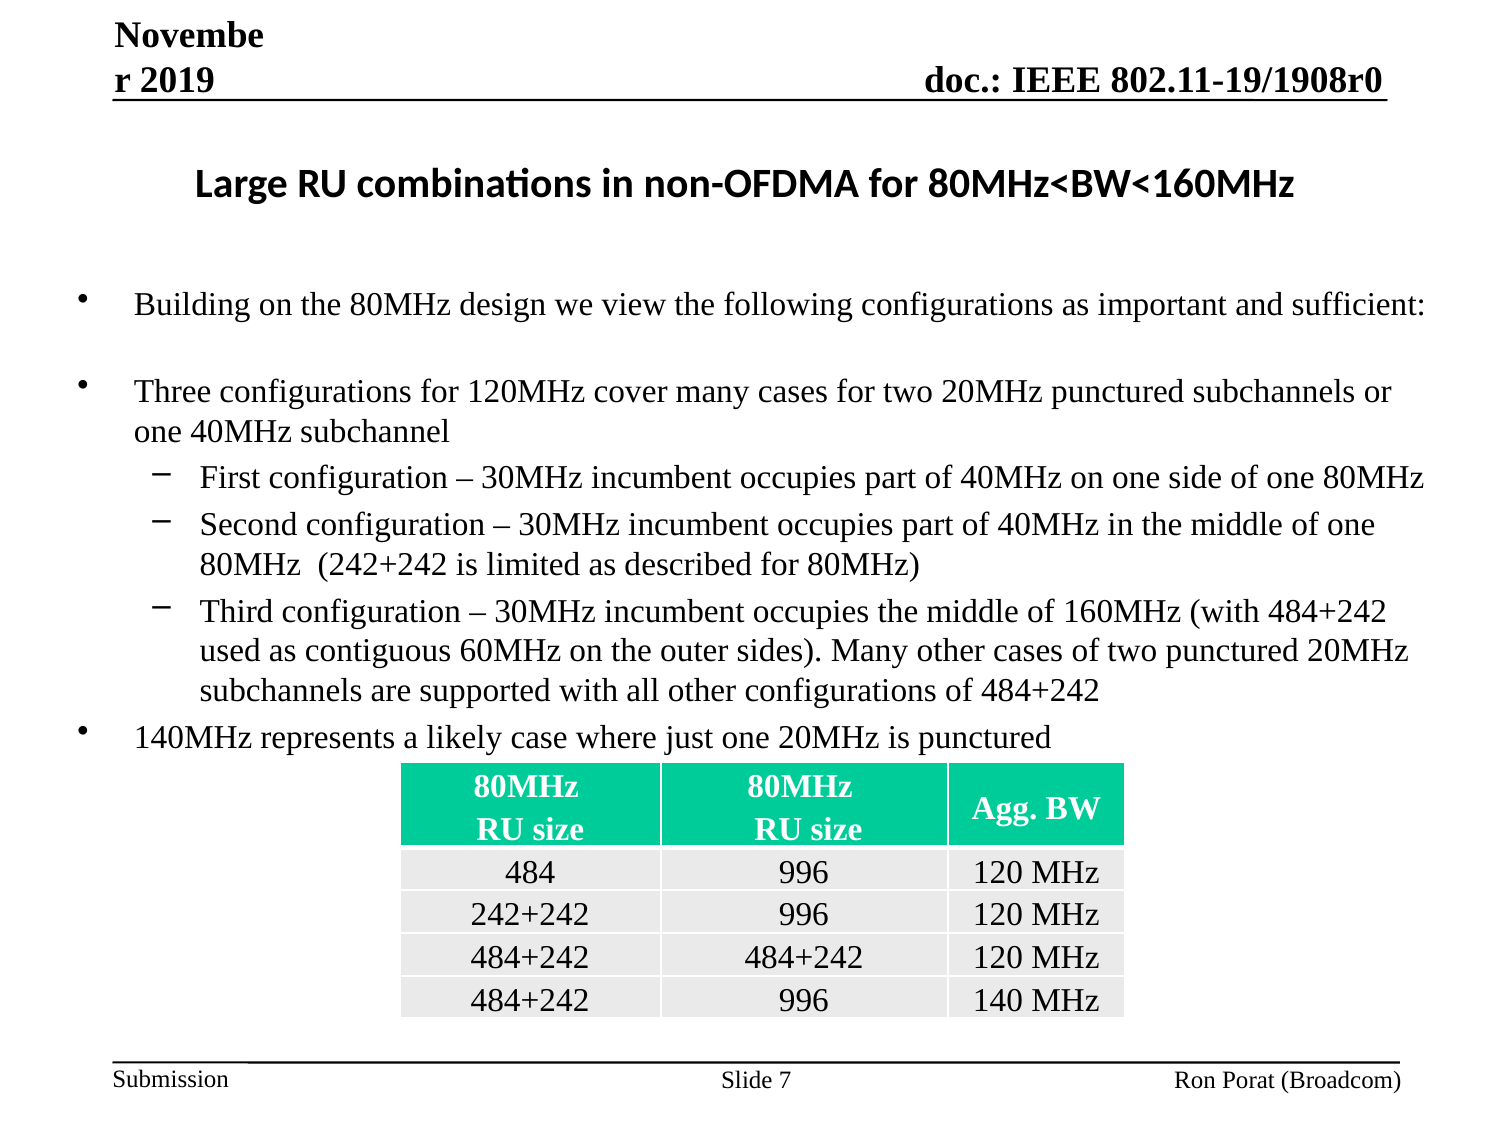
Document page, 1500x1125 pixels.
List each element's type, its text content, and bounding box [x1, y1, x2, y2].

table_cell 140 MHz [949, 977, 1124, 1017]
table_cell 242+242 [401, 891, 660, 932]
table_cell 996 [662, 891, 947, 932]
table_cell 996 [662, 977, 947, 1017]
table_header Agg. BW [949, 763, 1124, 845]
slide_number Slide 7 [712, 1063, 800, 1095]
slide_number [114, 54, 270, 101]
title Large RU combinations in non-OFDMA for 80MHz<BW<160MHz [112, 124, 1388, 238]
list Building on the 80MHz design we view the following configurations as important and sufficient: Three configurations for 120MHz cover many cases for two 20MHz punctured subchannels or one 40MHz subchannel First configuration – 30MHz incumbent occupies part of 40MHz on one side of one 80MHz Second configuration – 30MHz incumbent occupies part of 40MHz in the middle of one 80MHz (242+242 is limited as described for 80MHz) Third configuration – 30MHz incumbent occupies the middle of 160MHz (with 484+242 used as contiguous 60MHz on the outer sides). Many other cases of two punctured 20MHz subchannels are supported with all other configurations of 484+242 140MHz represents a likely case where just one 20MHz is punctured [62, 274, 1451, 1013]
table_cell 484+242 [401, 977, 660, 1017]
table_cell 120 MHz [949, 934, 1124, 975]
table_cell 484 [401, 850, 660, 889]
footer Ron Porat (Broadcom) [1135, 1063, 1402, 1095]
table_cell 484+242 [401, 934, 660, 975]
table_cell 120 MHz [949, 891, 1124, 932]
table_cell 120 MHz [949, 850, 1124, 889]
table_cell 996 [662, 850, 947, 889]
table_header 80MHz RU size [401, 763, 660, 845]
table_header 80MHz RU size [662, 763, 947, 845]
table_cell 484+242 [662, 934, 947, 975]
